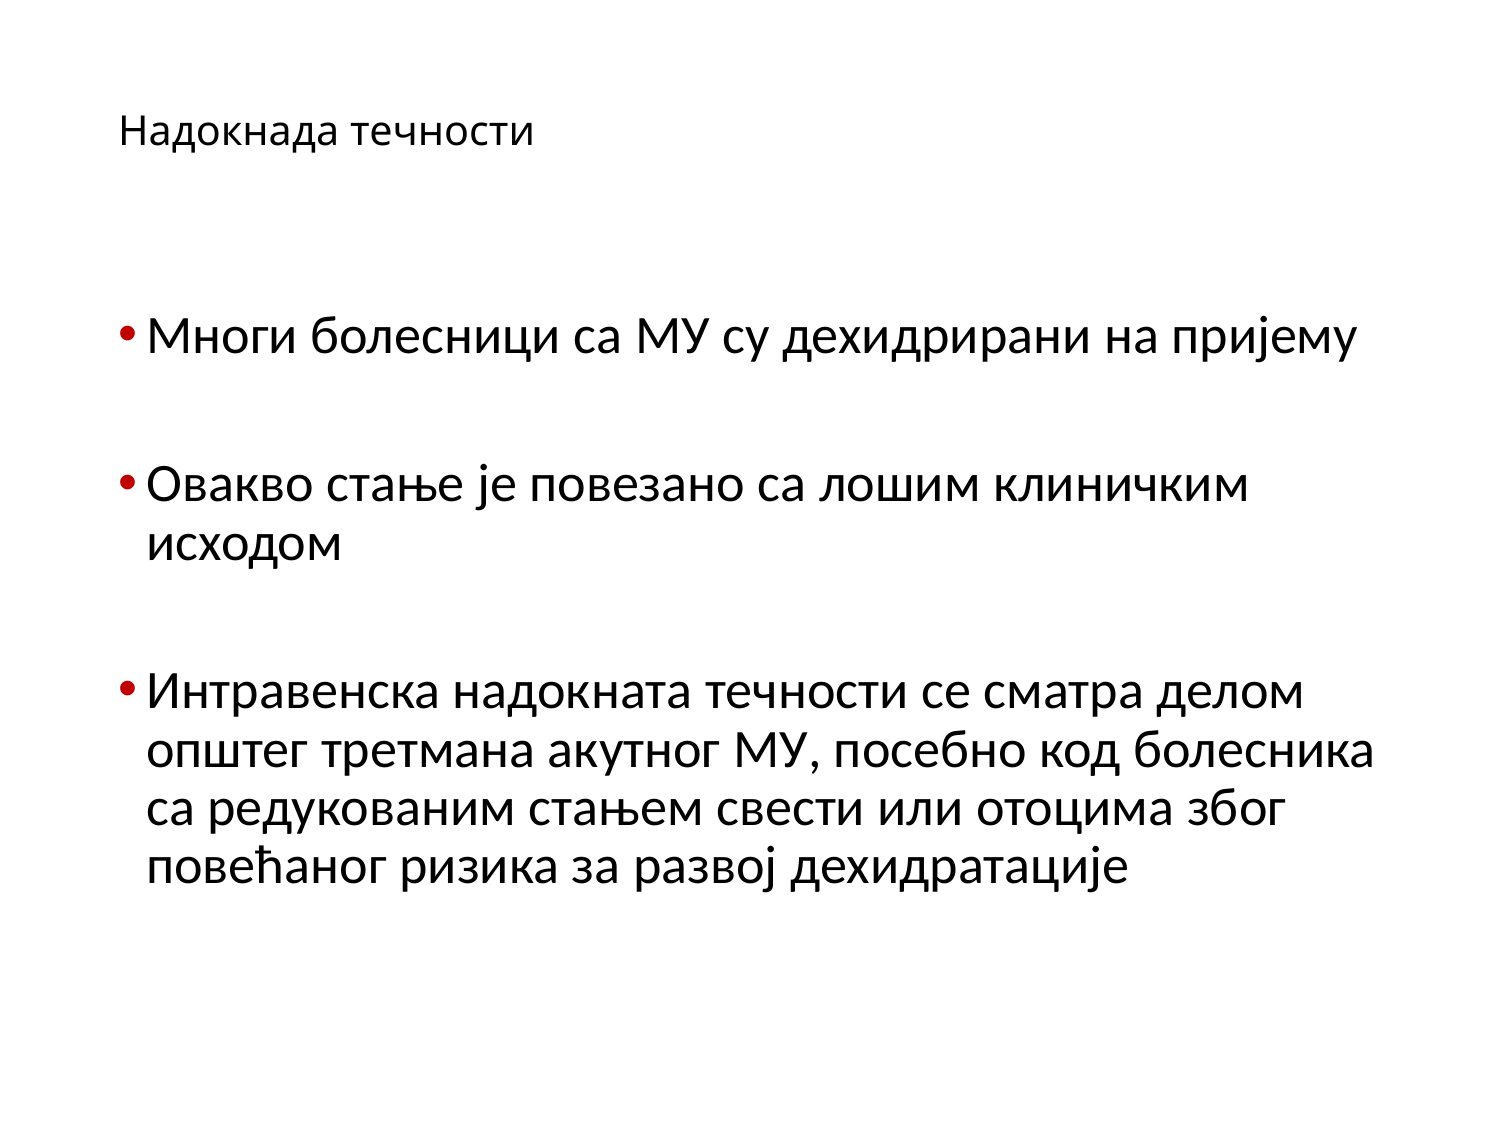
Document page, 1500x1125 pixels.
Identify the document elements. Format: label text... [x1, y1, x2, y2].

list Многи болесници са МУ су дехидрирани на пријему Oвакво стање је повезано са лошим клиничким исходом Интравенска надокната течности се сматра делом општег третмана акутног МУ, посебно код болесника са редукованим стањем свести или отоцима због повећаног ризика за развој дехидратације [103, 299, 1397, 1014]
title Надокнада течности [103, 101, 1116, 200]
